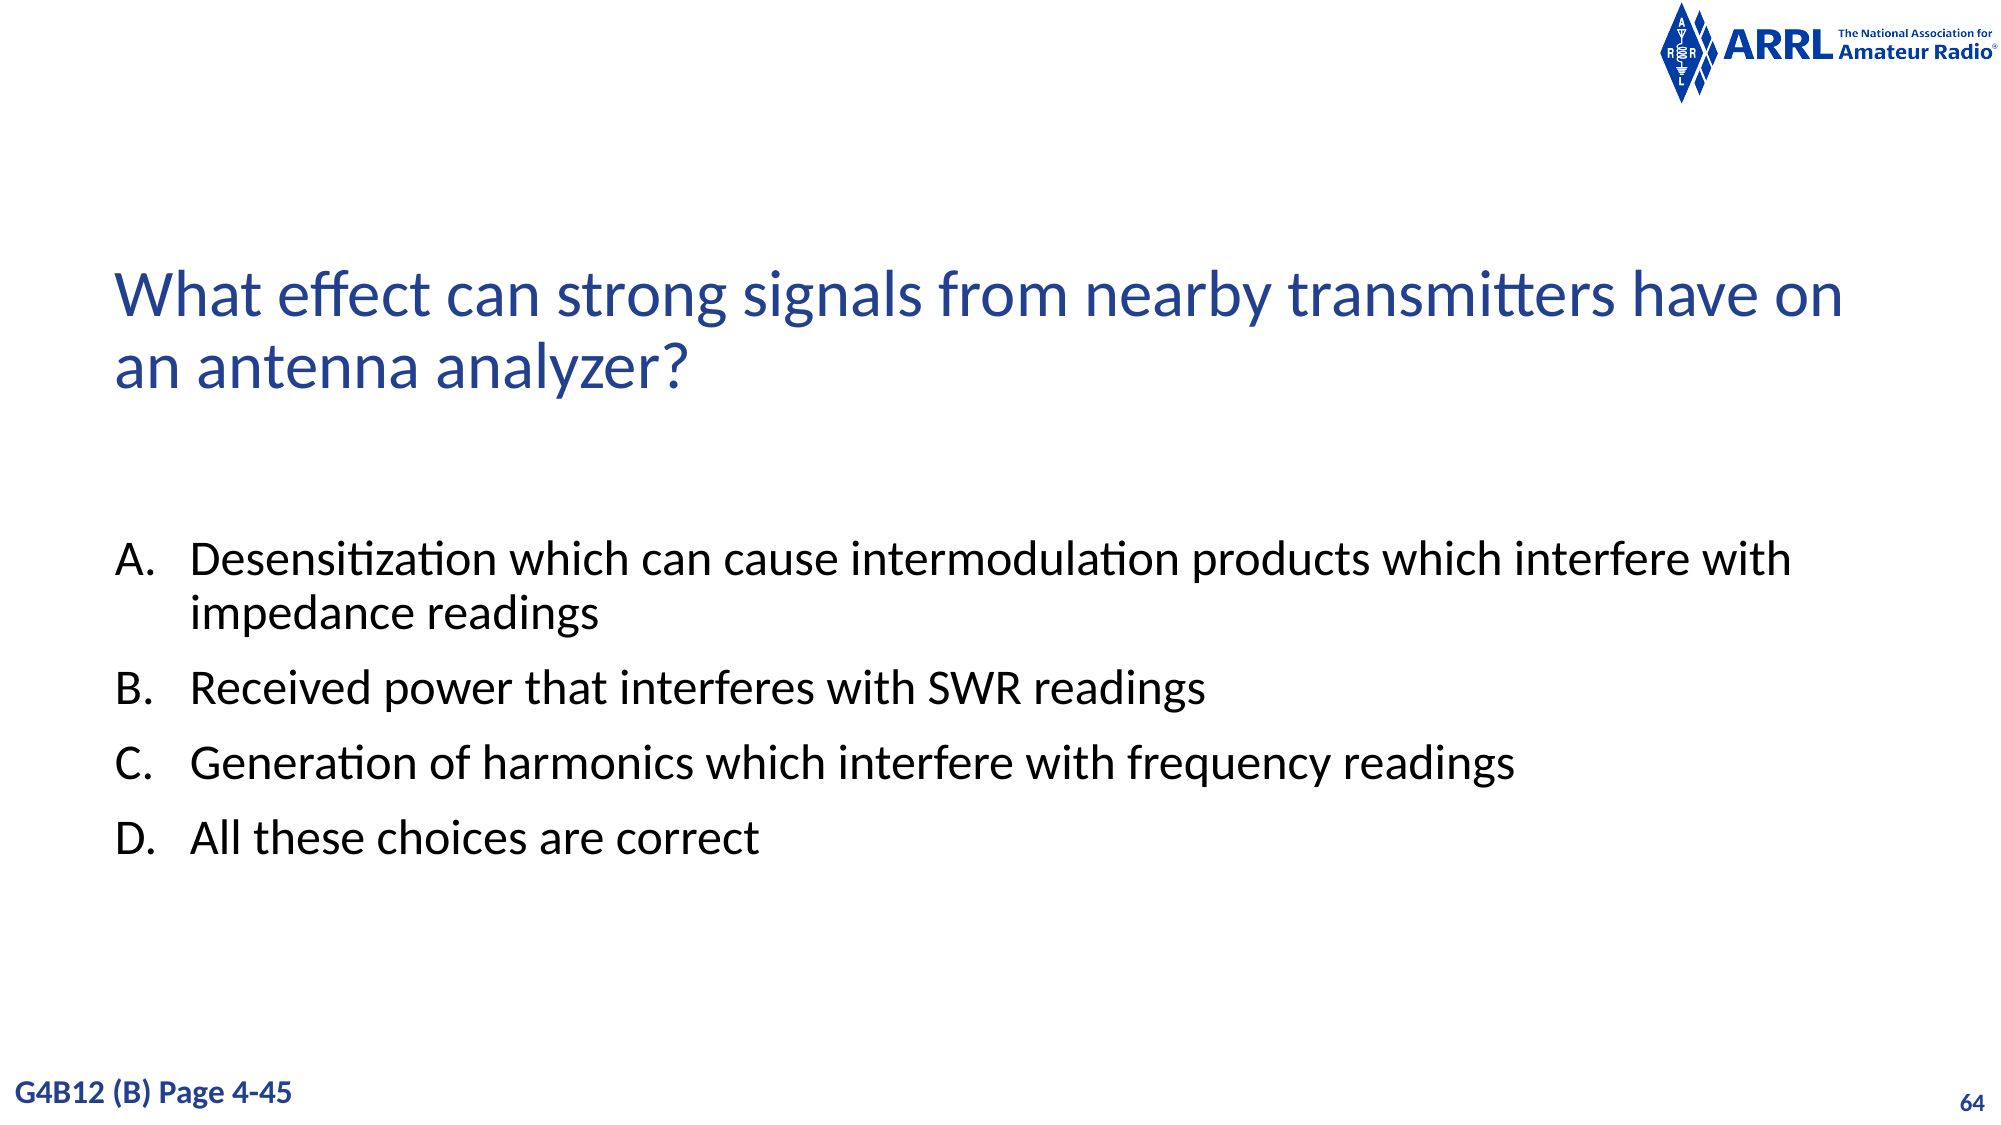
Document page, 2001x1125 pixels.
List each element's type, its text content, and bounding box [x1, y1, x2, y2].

title What effect can strong signals from nearby transmitters have on an antenna analyzer? [99, 251, 1900, 470]
text_box 64 [1899, 1079, 2000, 1125]
list Desensitization which can cause intermodulation products which interfere with impedance readings Received power that interferes with SWR readings Generation of harmonics which interfere with frequency readings All these choices are correct [99, 525, 1900, 1005]
picture [1658, 0, 1999, 106]
text_box G4B12 (B) Page 4-45 [0, 1062, 1313, 1118]
